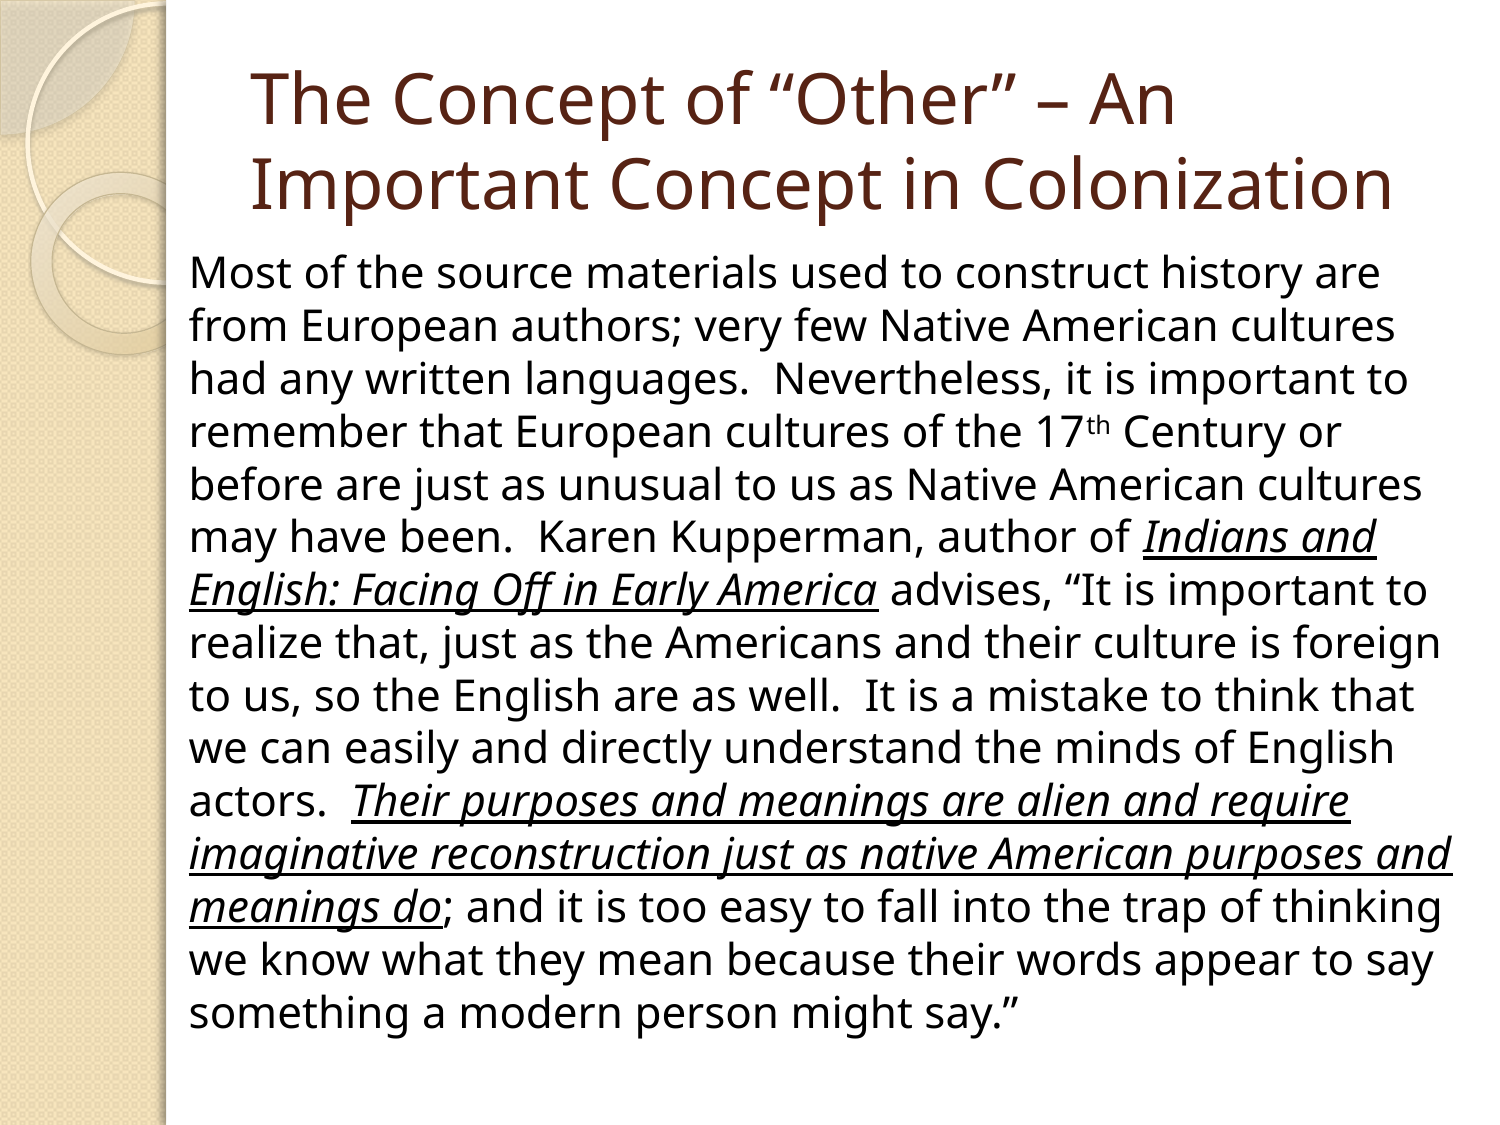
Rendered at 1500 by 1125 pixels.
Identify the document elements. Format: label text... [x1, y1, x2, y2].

title The Concept of “Other” – An Important Concept in Colonization [235, 45, 1466, 233]
list Most of the source materials used to construct history are from European authors; very few Native American cultures had any written languages. Nevertheless, it is important to remember that European cultures of the 17th Century or before are just as unusual to us as Native American cultures may have been. Karen Kupperman, author of Indians and English: Facing Off in Early America advises, “It is important to realize that, just as the Americans and their culture is foreign to us, so the English are as well. It is a mistake to think that we can easily and directly understand the minds of English actors. Their purposes and meanings are alien and require imaginative reconstruction just as native American purposes and meanings do; and it is too easy to fall into the trap of thinking we know what they mean because their words appear to say something a modern person might say.” [162, 237, 1475, 1100]
